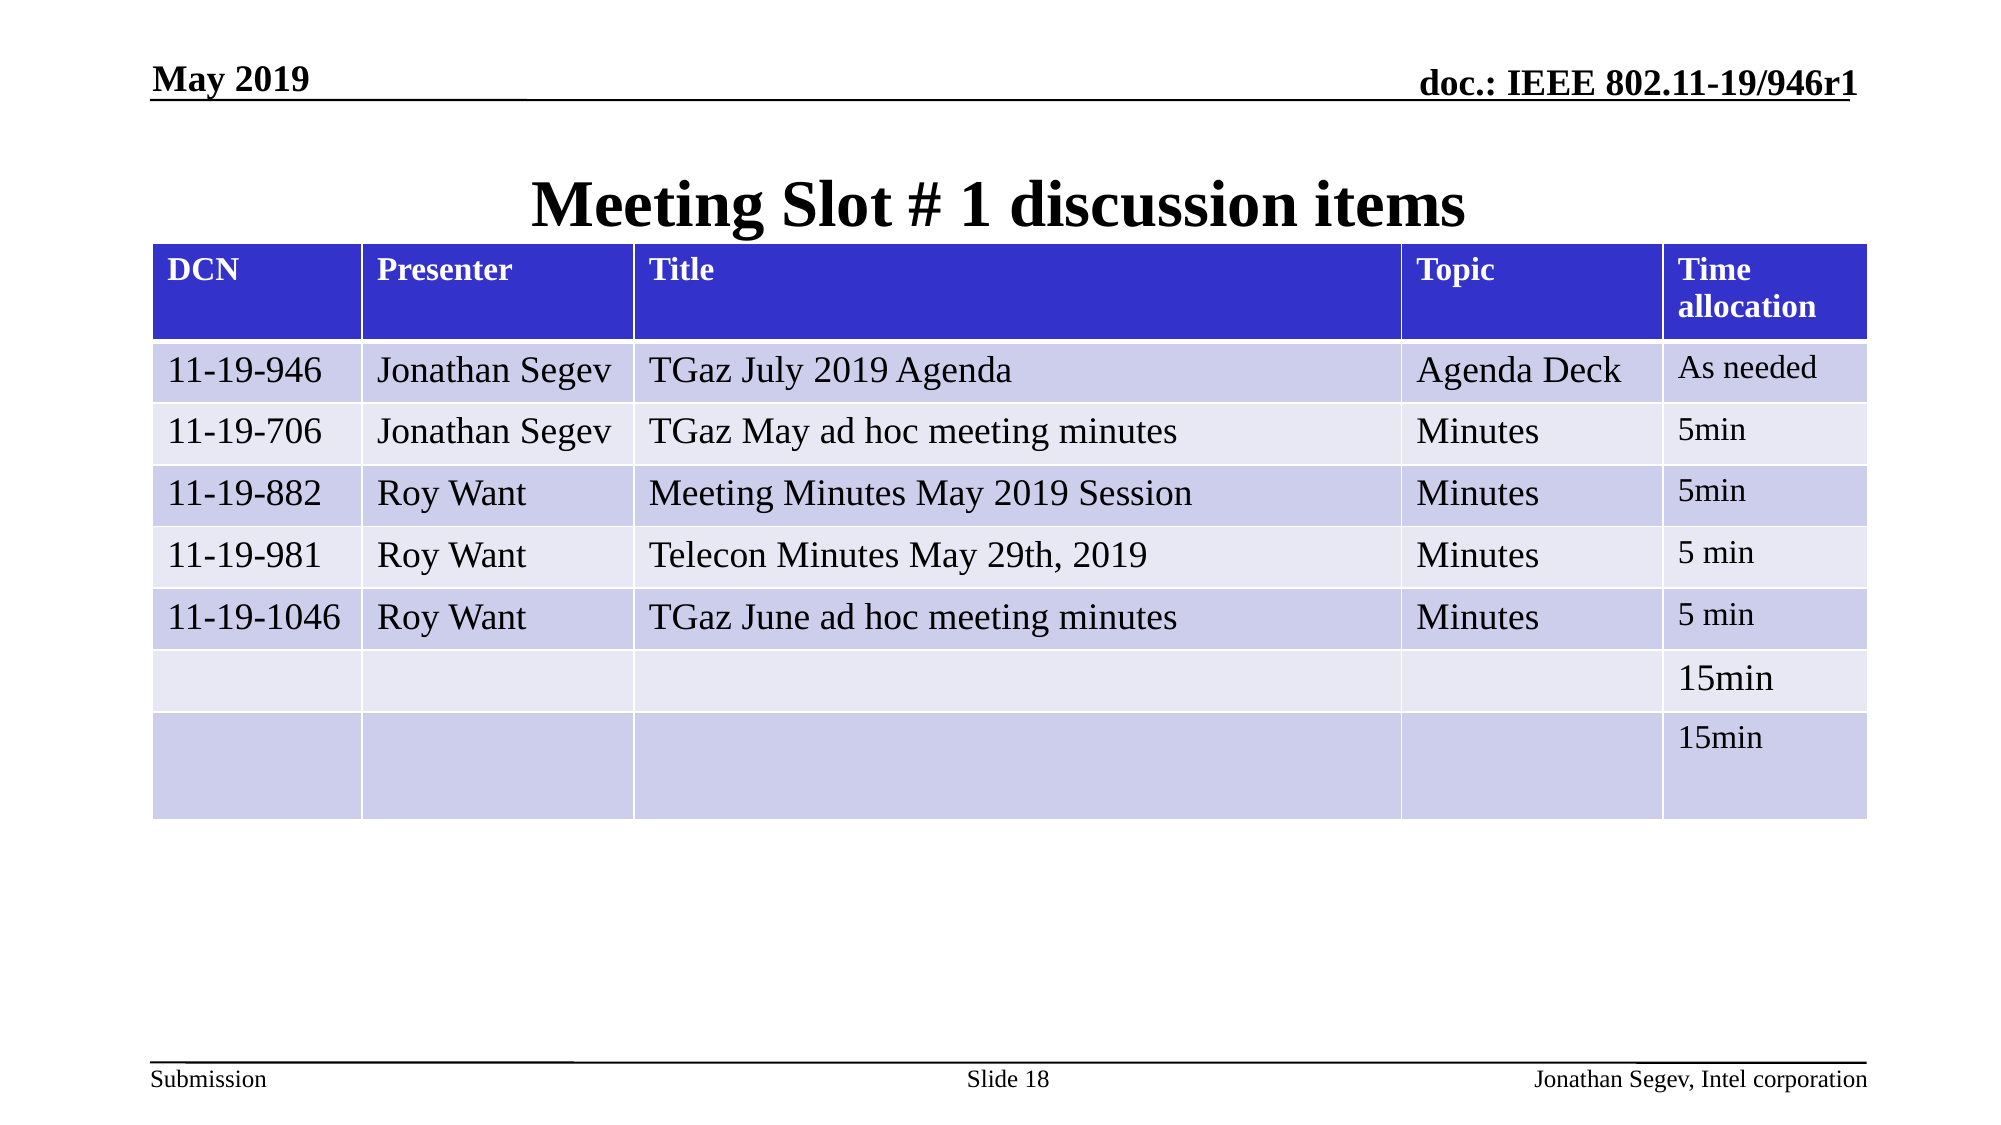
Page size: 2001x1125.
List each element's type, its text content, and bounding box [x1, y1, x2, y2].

table_cell Jonathan Segev [363, 404, 633, 464]
table_cell Roy Want [363, 589, 633, 649]
table_cell 5min [1664, 466, 1867, 526]
table_cell 15min [1664, 713, 1867, 819]
table_cell Minutes [1402, 404, 1662, 464]
table_cell 5 min [1664, 589, 1867, 649]
footer Jonathan Segev, Intel corporation [1171, 1061, 1869, 1093]
table_cell As needed [1664, 344, 1867, 402]
table_header Topic [1402, 244, 1662, 339]
title Meeting Slot # 1 discussion items [149, 112, 1850, 288]
table_cell 11-19-946 [153, 344, 361, 402]
table_cell Minutes [1402, 527, 1662, 587]
table_cell 5min [1664, 404, 1867, 464]
table_cell [153, 651, 361, 711]
table_cell Roy Want [363, 527, 633, 587]
table_cell Minutes [1402, 589, 1662, 649]
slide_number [152, 54, 563, 100]
table_cell 15min [1664, 651, 1867, 711]
table_cell [635, 713, 1401, 819]
table_cell TGaz July 2019 Agenda [635, 344, 1401, 402]
table_cell Minutes [1402, 466, 1662, 526]
table_cell 11-19-981 [153, 527, 361, 587]
table_cell Roy Want [363, 466, 633, 526]
table_cell [363, 651, 633, 711]
table_cell Agenda Deck [1402, 344, 1662, 402]
table_cell [635, 651, 1401, 711]
table_header Title [635, 244, 1401, 339]
table_cell 5 min [1664, 527, 1867, 587]
table_header Presenter [363, 244, 633, 339]
table_cell Meeting Minutes May 2019 Session [635, 466, 1401, 526]
table_header DCN [153, 244, 361, 339]
table_cell TGaz May ad hoc meeting minutes [635, 404, 1401, 464]
table_header Time allocation [1664, 244, 1867, 339]
table_cell Jonathan Segev [363, 344, 633, 402]
table_cell [1402, 713, 1662, 819]
table_cell 11-19-882 [153, 466, 361, 526]
table_cell Telecon Minutes May 29th, 2019 [635, 527, 1401, 587]
slide_number Slide 18 [950, 1061, 1067, 1123]
table_cell 11-19-706 [153, 404, 361, 464]
table_cell TGaz June ad hoc meeting minutes [635, 589, 1401, 649]
table_cell [153, 713, 361, 819]
table_cell [1402, 651, 1662, 711]
table_cell [363, 713, 633, 819]
table_cell 11-19-1046 [153, 589, 361, 649]
